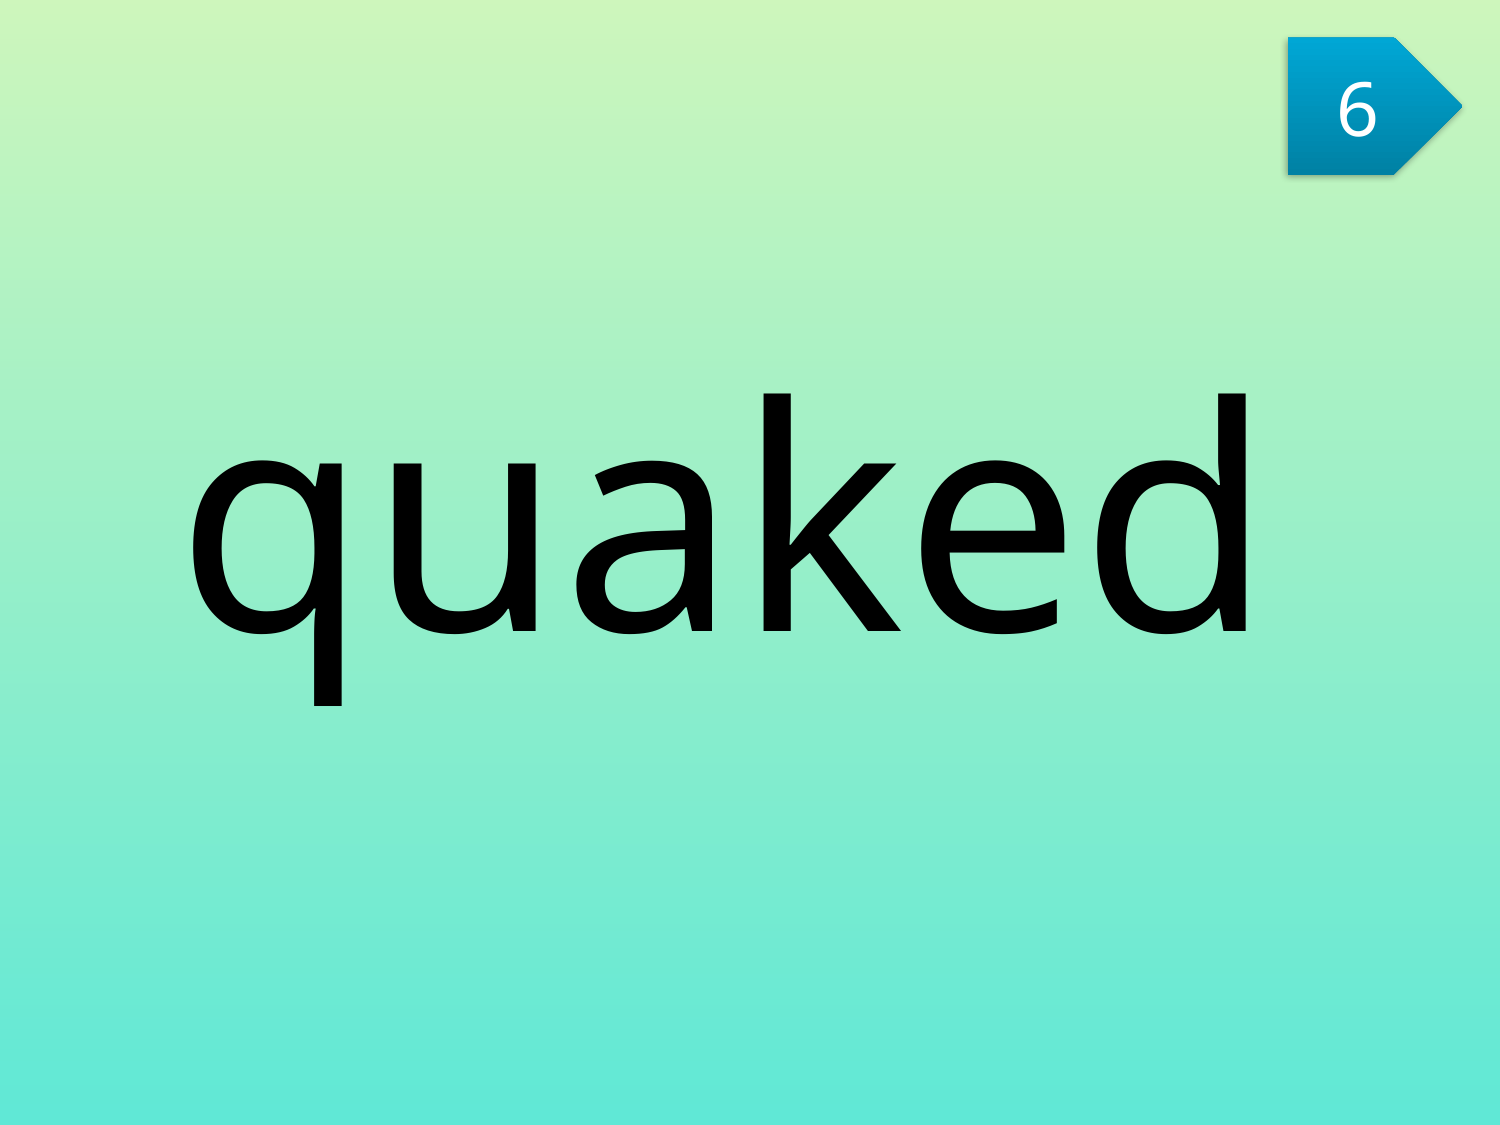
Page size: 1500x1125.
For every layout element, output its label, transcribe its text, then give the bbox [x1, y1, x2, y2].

text_box 6 [1287, 37, 1463, 175]
title quaked [50, 412, 1400, 600]
